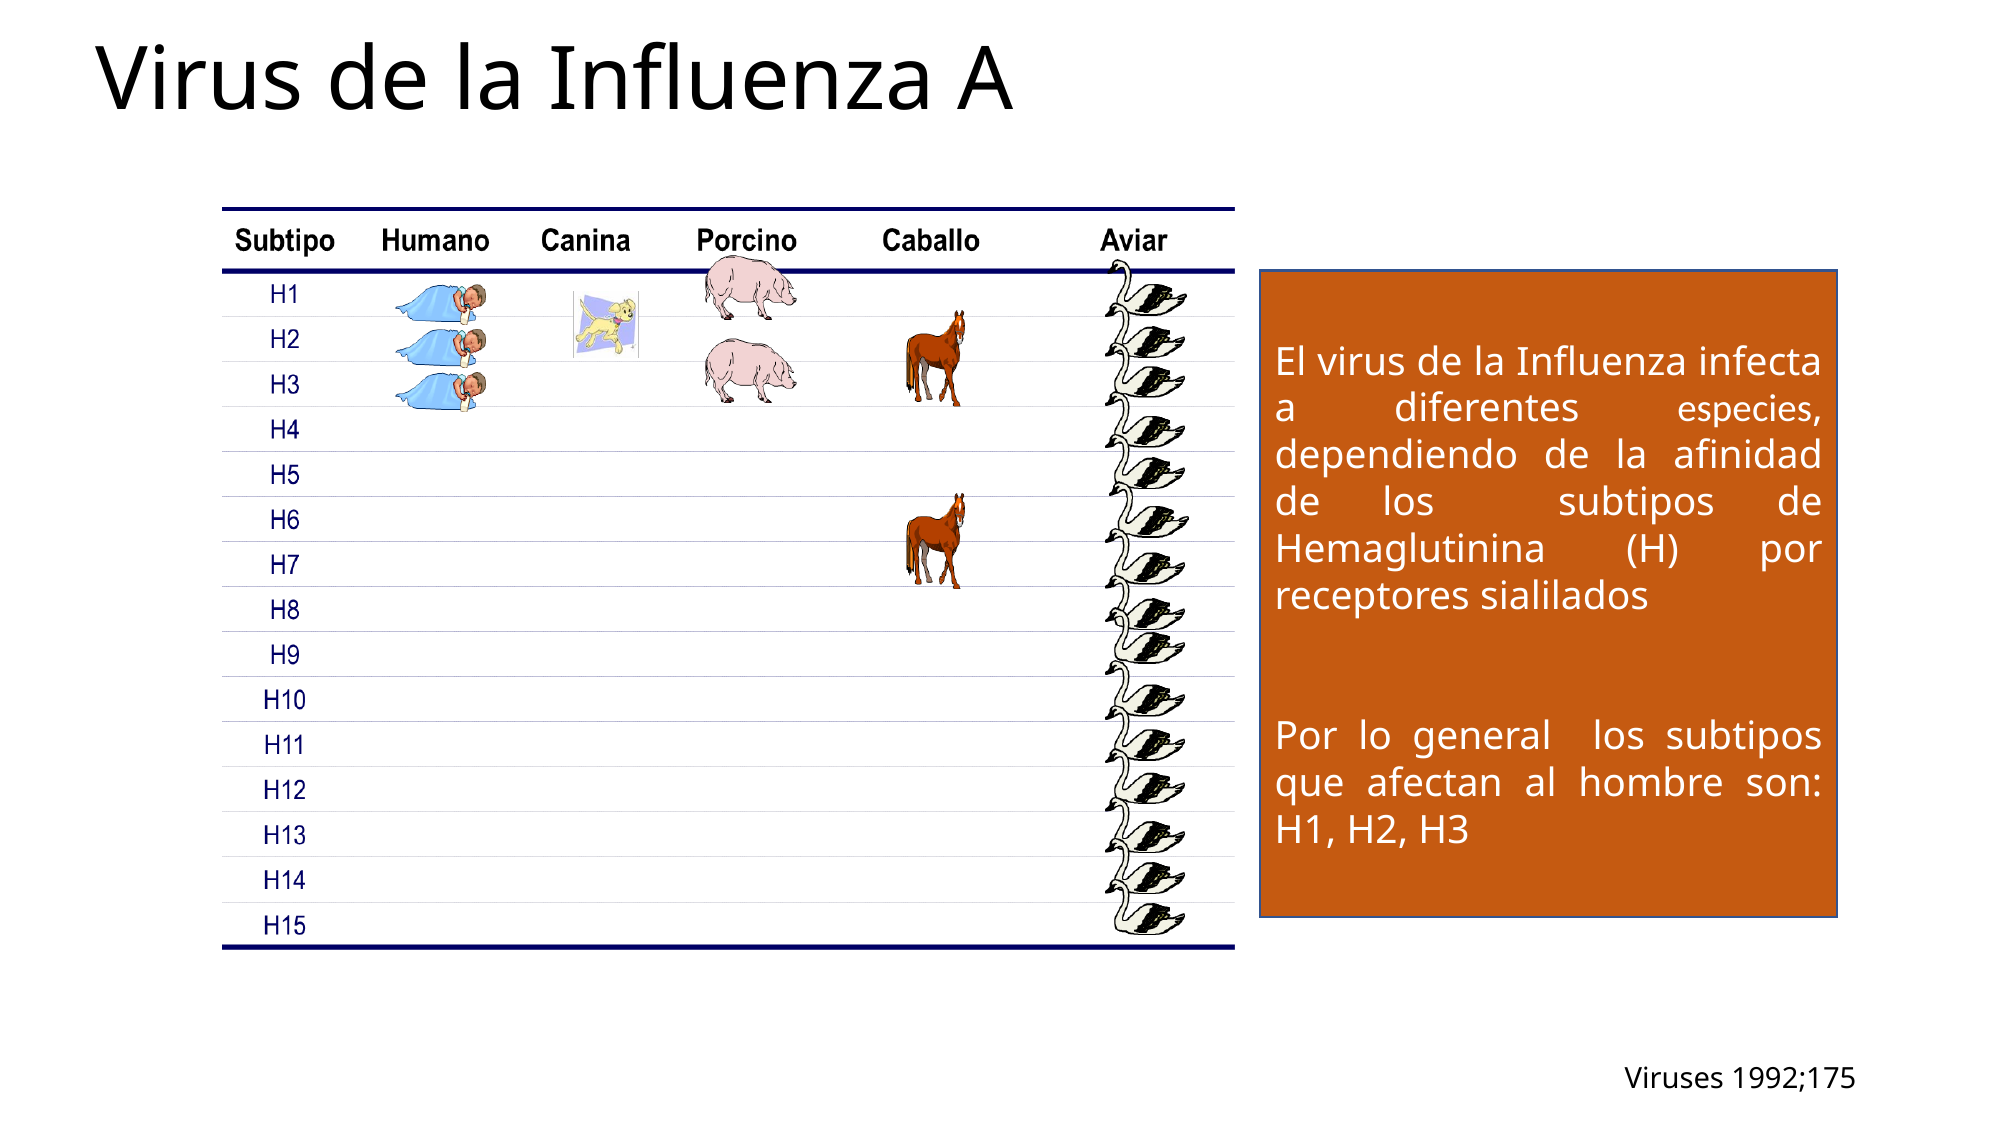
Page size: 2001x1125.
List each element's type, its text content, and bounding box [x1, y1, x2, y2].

picture [217, 207, 1235, 957]
text_box El virus de la Influenza infecta a diferentes especies, dependiendo de la afinidad de los subtipos de Hemaglutinina (H) por receptores sialilados Por lo general los subtipos que afectan al hombre son: H1, H2, H3 [1259, 269, 1838, 918]
text_box Viruses 1992;175 [1520, 1061, 1961, 1096]
text_box Virus de la Influenza A [80, 13, 1431, 202]
